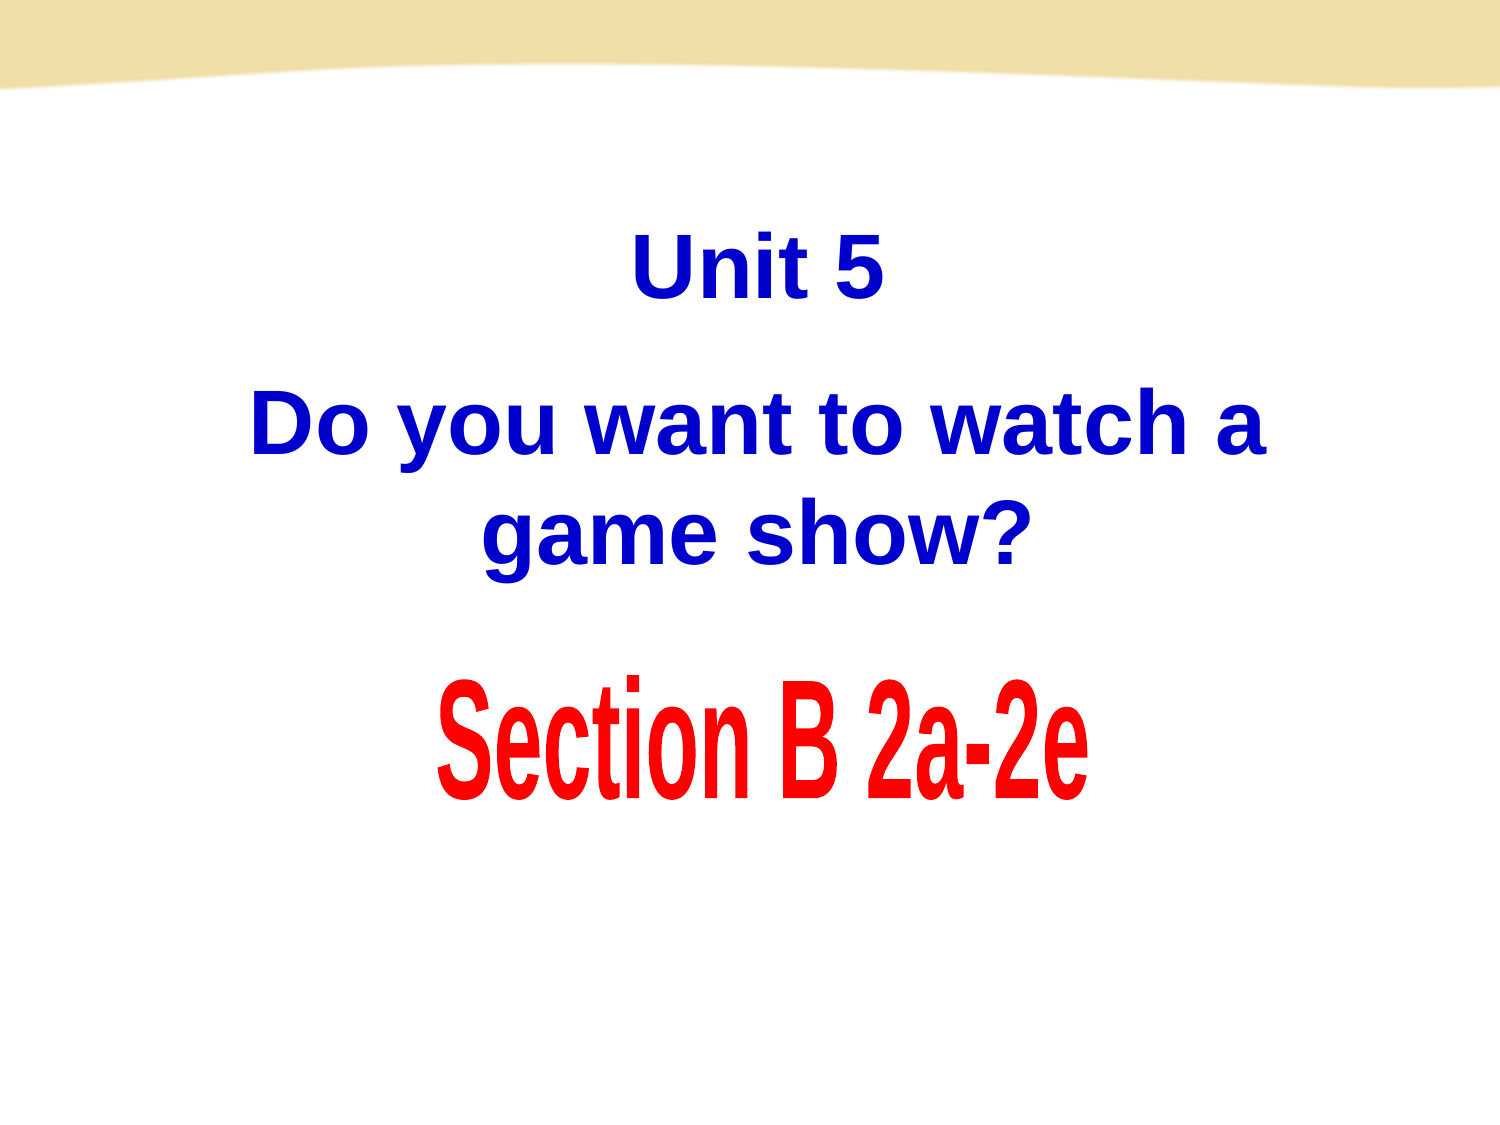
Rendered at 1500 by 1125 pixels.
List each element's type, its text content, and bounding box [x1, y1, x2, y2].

text_box Unit 5 Do you want to watch a game show? [149, 199, 1367, 591]
picture [0, 0, 1500, 1125]
